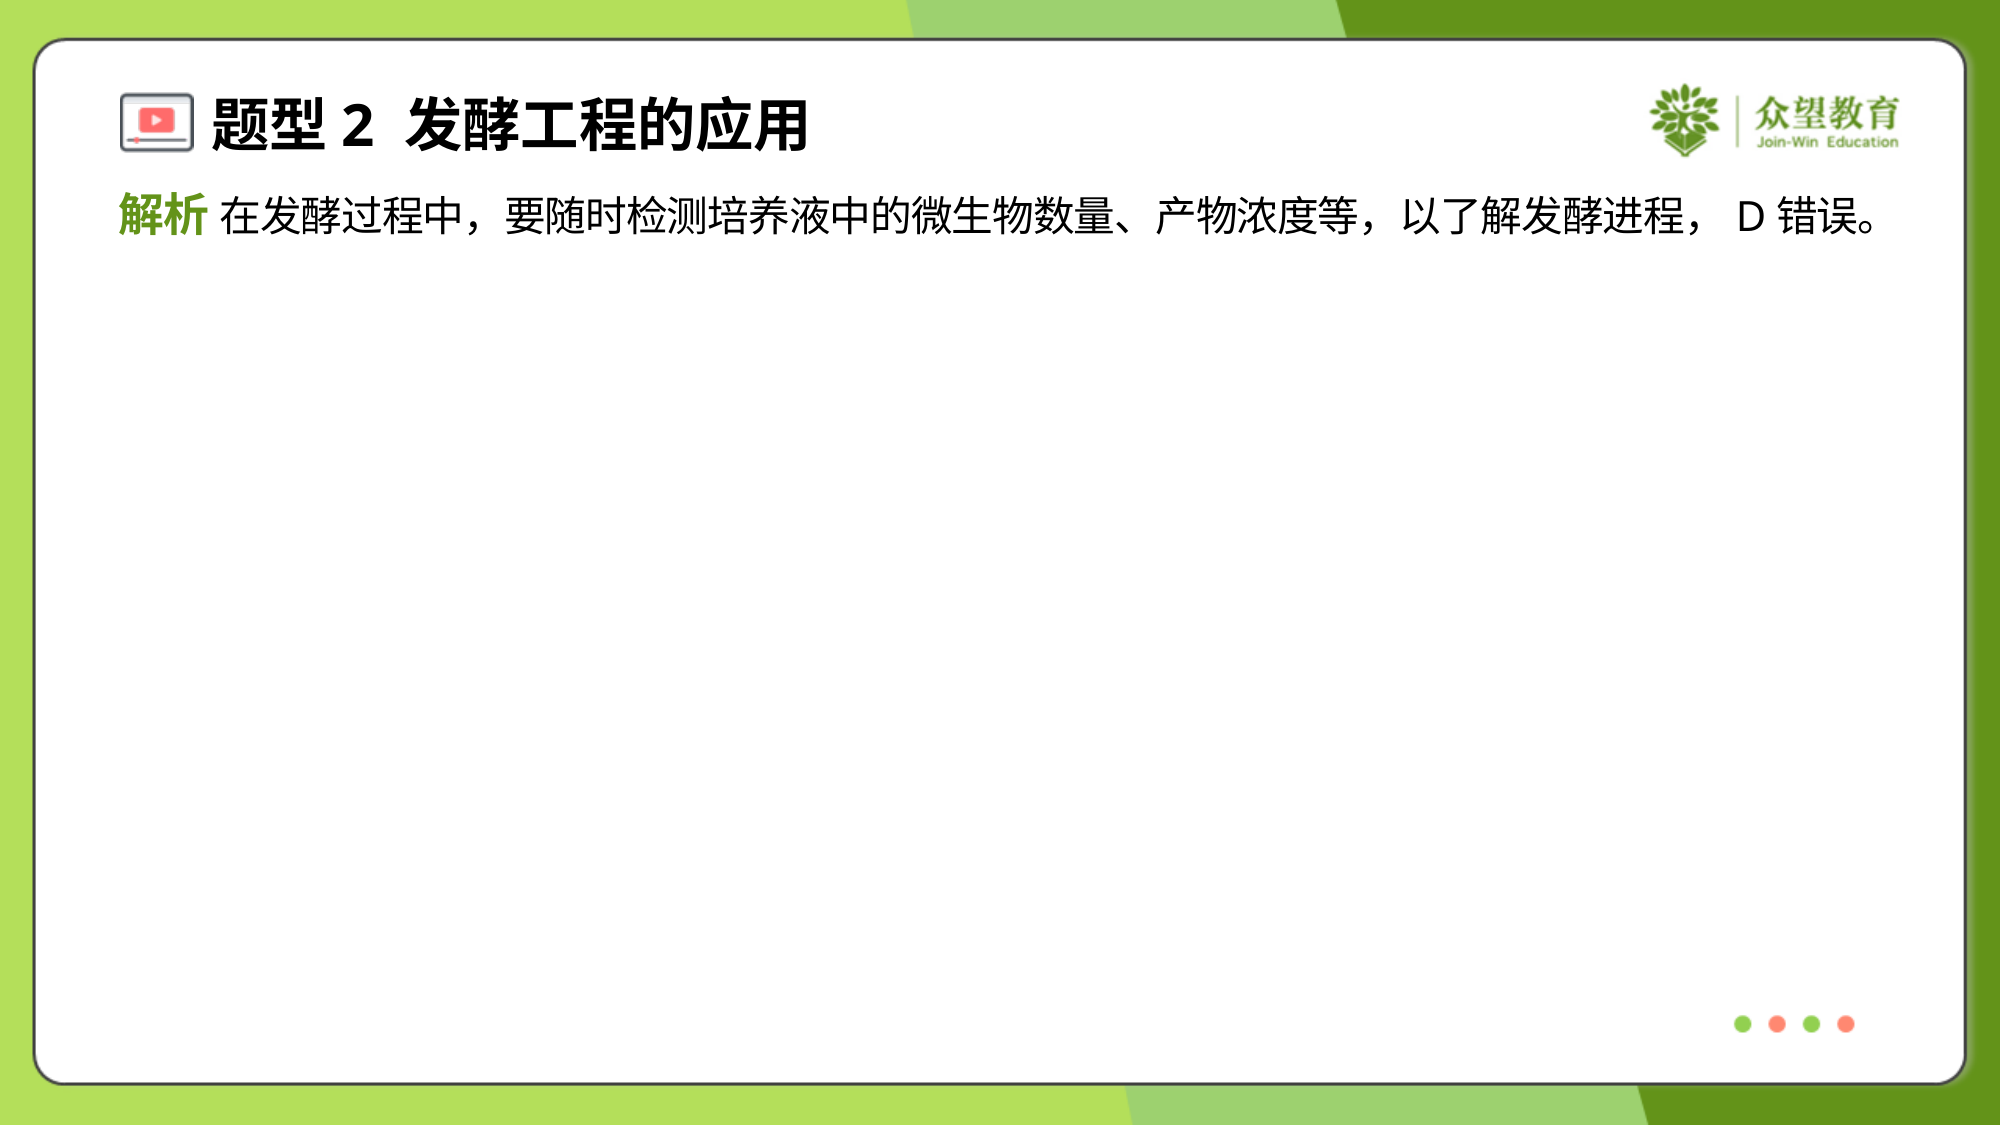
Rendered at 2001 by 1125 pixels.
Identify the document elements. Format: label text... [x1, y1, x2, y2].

text_box 解析 在发酵过程中，要随时检测培养液中的微生物数量、产物浓度等，以了解发酵进程，D错误。 [118, 159, 1883, 231]
picture [0, 0, 2000, 1125]
